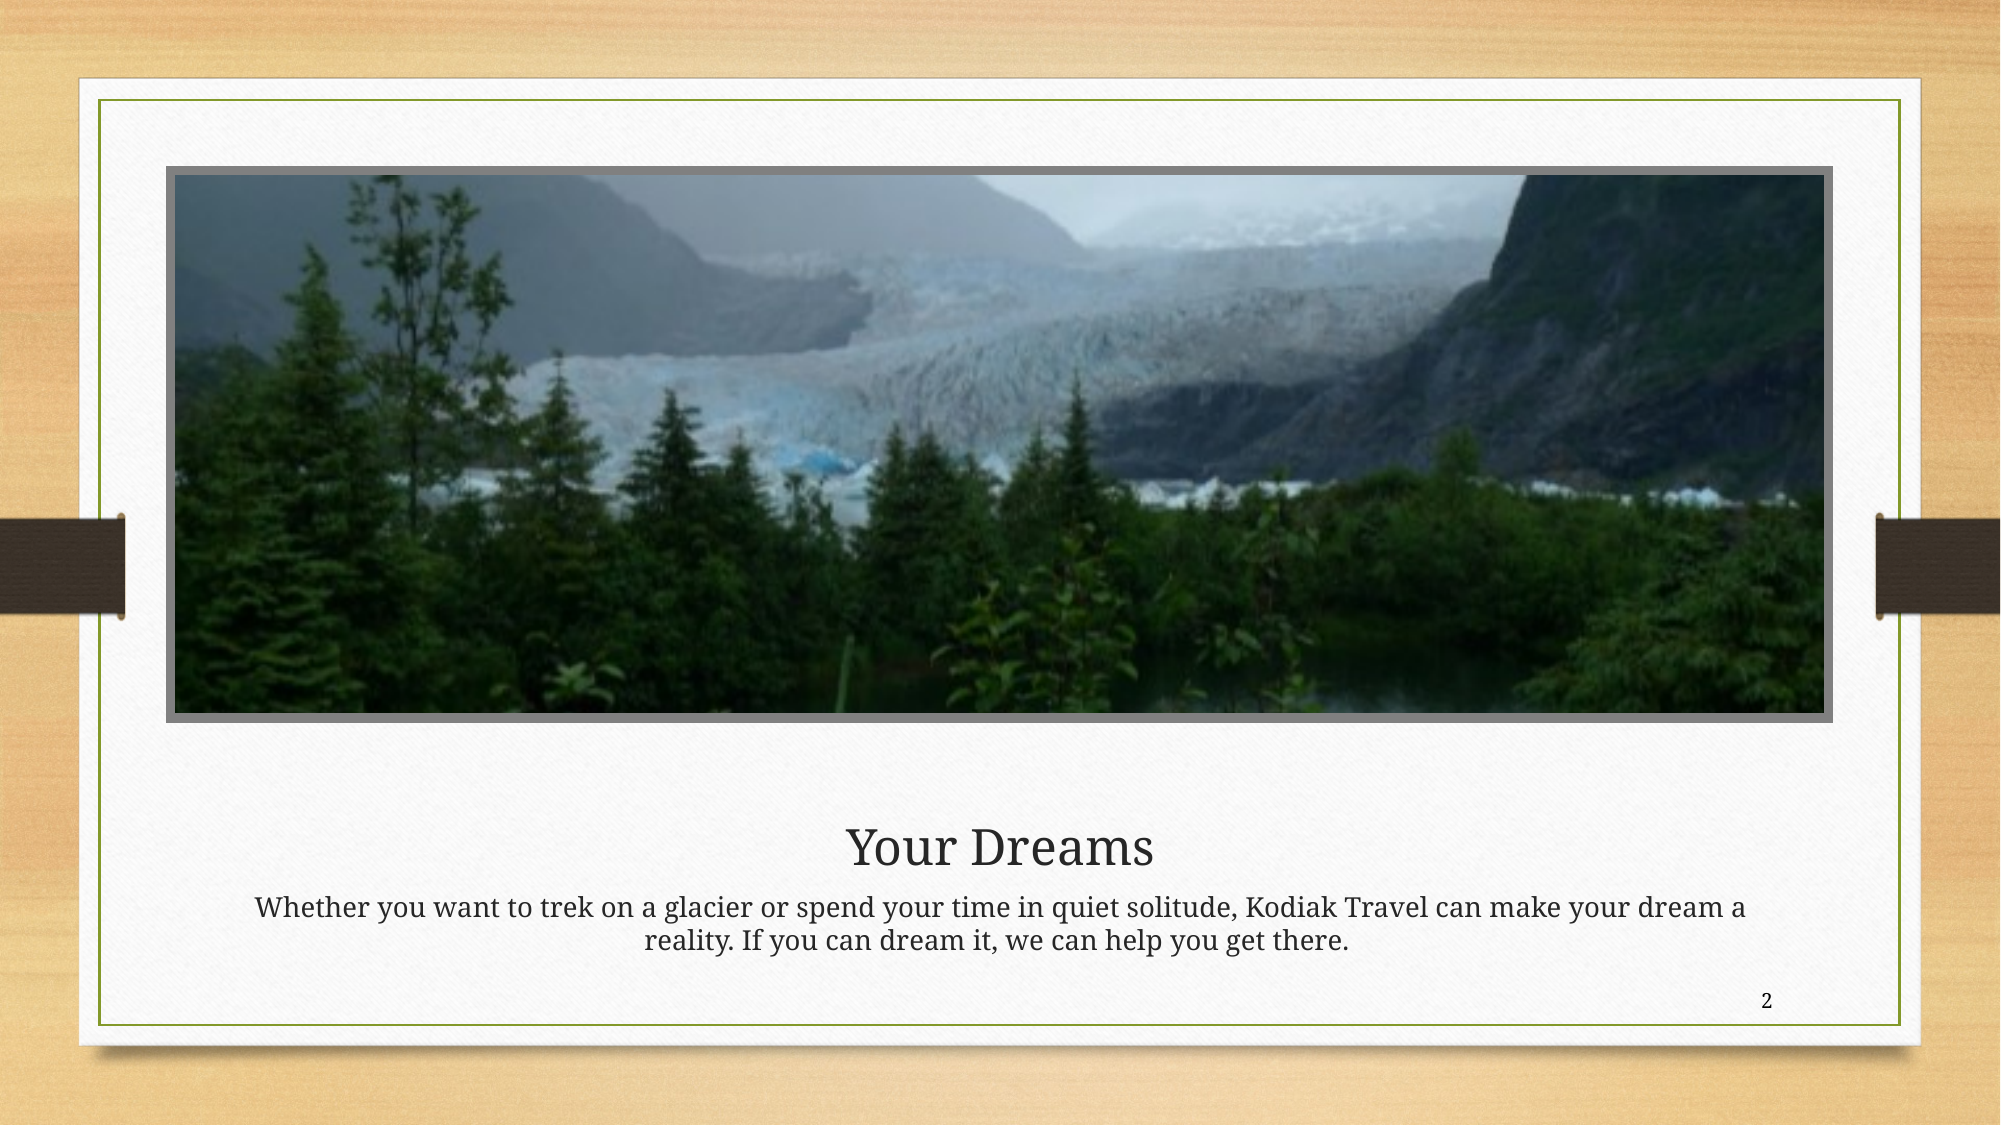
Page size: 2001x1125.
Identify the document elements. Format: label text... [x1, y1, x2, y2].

slide_number 2 [1698, 979, 1788, 1025]
picture [0, 0, 2001, 1125]
list Whether you want to trek on a glacier or spend your time in quiet solitude, Kodiak Travel can make your dream a reality. If you can dream it, we can help you get there. [212, 882, 1789, 964]
title Your Dreams [212, 789, 1789, 882]
